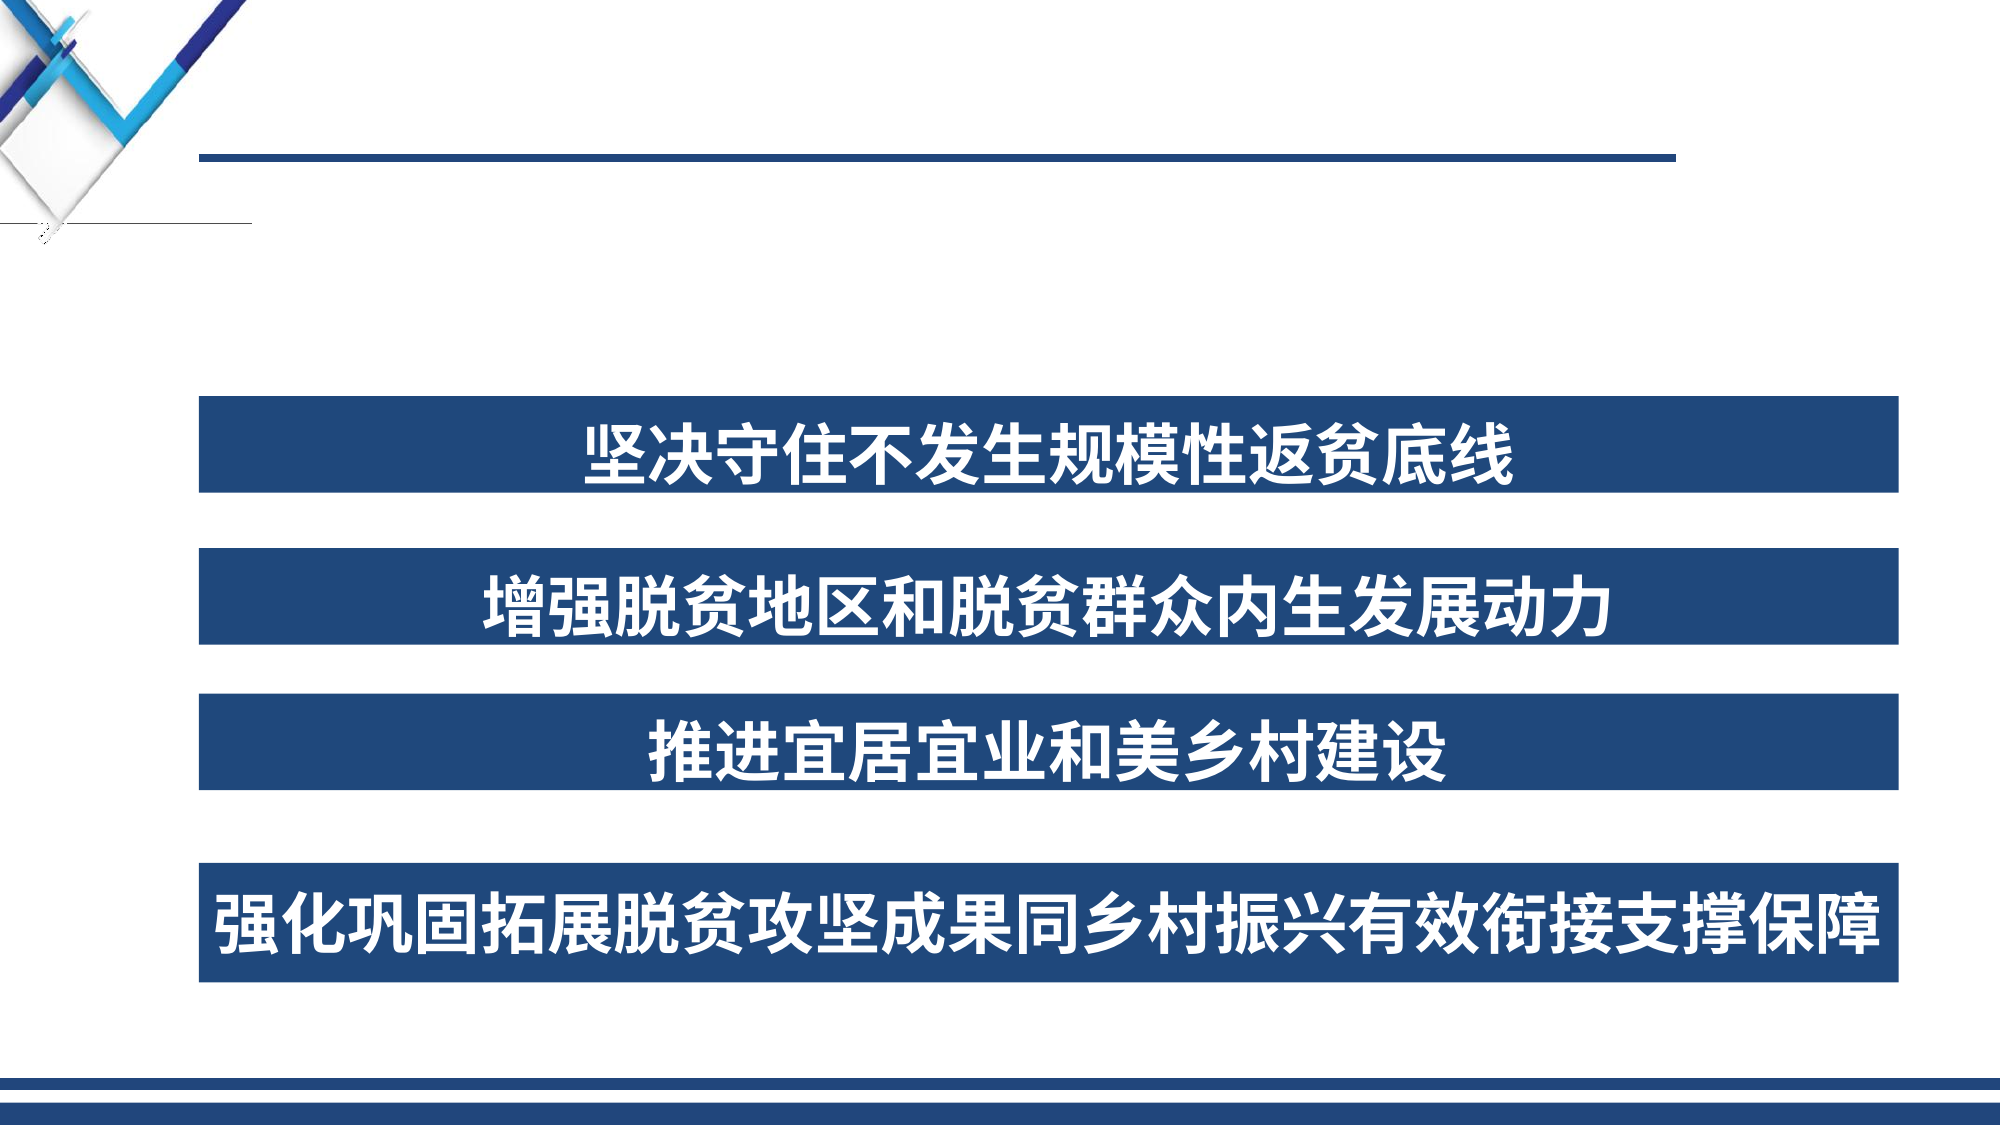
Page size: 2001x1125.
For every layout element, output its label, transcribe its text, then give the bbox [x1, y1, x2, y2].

text_box [198, 970, 1899, 983]
text_box 增强脱贫地区和脱贫群众内生发展动力 [198, 548, 1899, 645]
text_box [0, 1102, 2000, 1125]
text_box 坚决守住不发生规模性返贫底线 [198, 396, 1899, 493]
text_box [198, 862, 1899, 874]
text_box 强化巩固拓展脱贫攻坚成果同乡村振兴有效衔接支撑保障 [198, 874, 1912, 970]
text_box 推进宜居宜业和美乡村建设 [198, 693, 1899, 791]
picture [0, 0, 252, 245]
